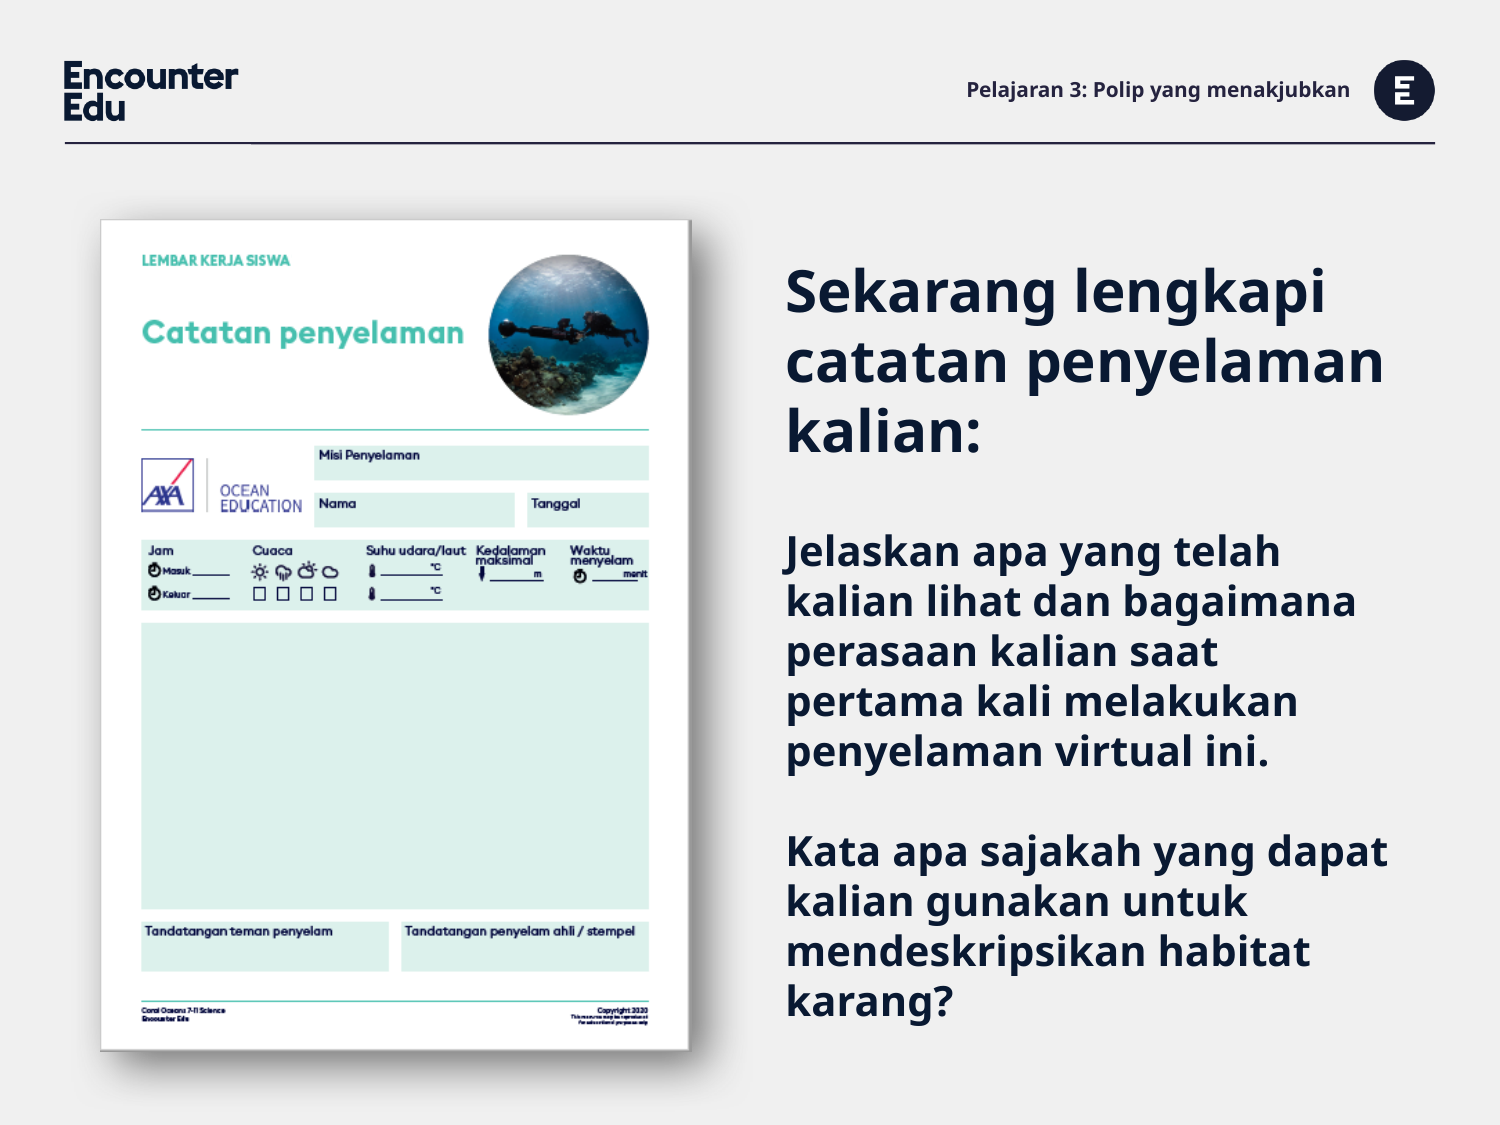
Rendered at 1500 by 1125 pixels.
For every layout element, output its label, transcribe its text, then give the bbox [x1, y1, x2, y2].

picture [1372, 58, 1436, 122]
text_box Sekarang lengkapi catatan penyelaman kalian: Jelaskan apa yang telah kalian lihat dan bagaimana perasaan kalian saat pertama kali melakukan penyelaman virtual ini. Kata apa sajakah yang dapat kalian gunakan untuk mendeskripsikan habitat karang? [777, 246, 1407, 1033]
picture [100, 219, 693, 1052]
picture [60, 59, 243, 122]
title Pelajaran 3: Polip yang menakjubkan [749, 67, 1359, 114]
